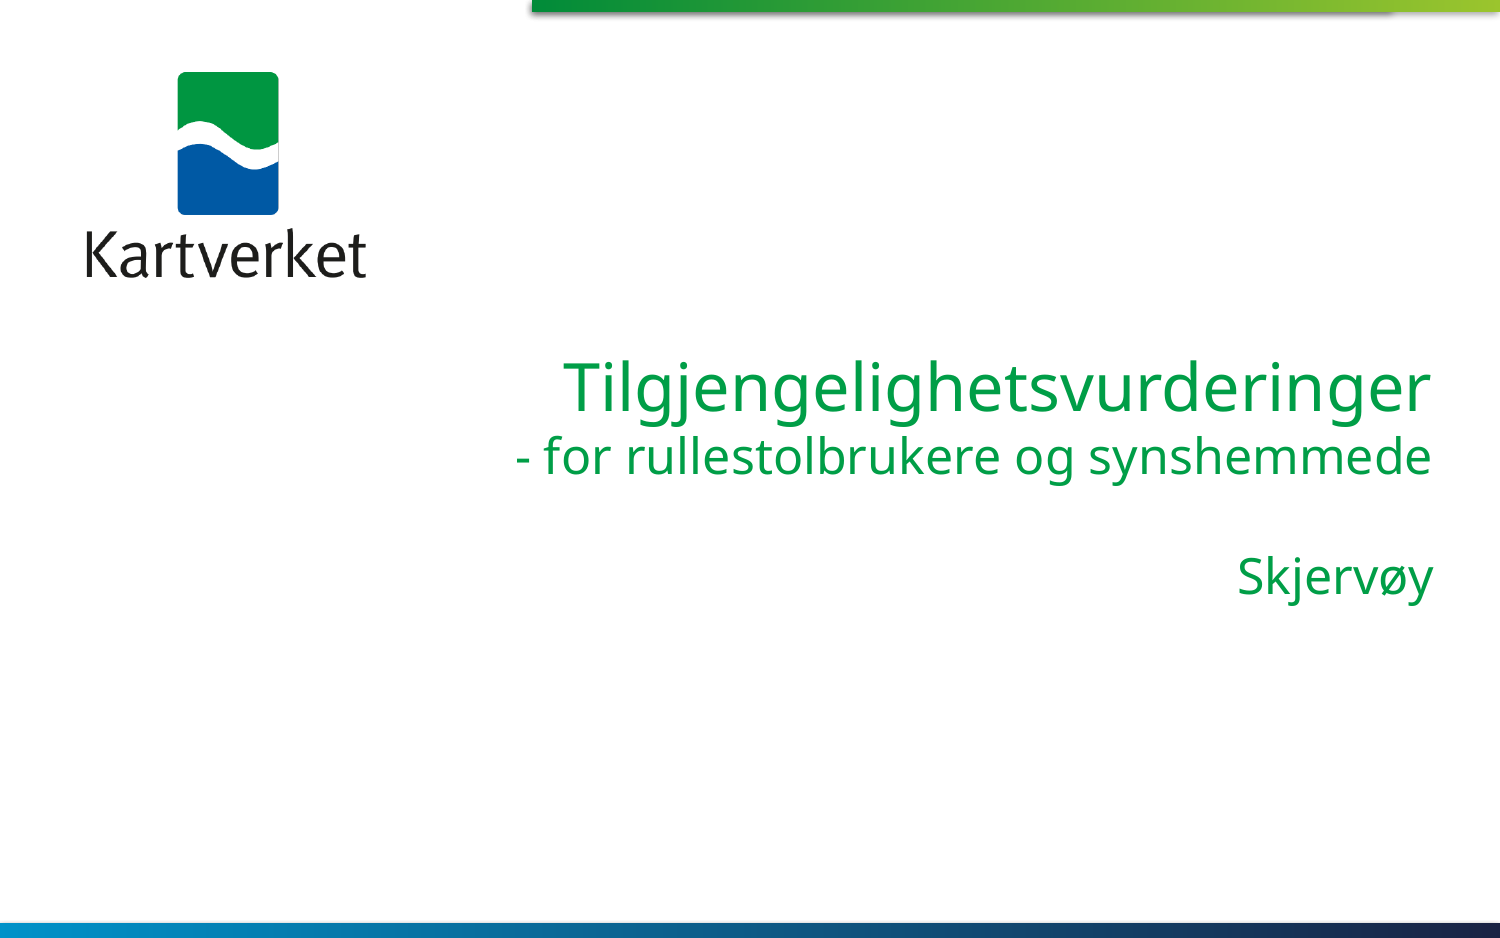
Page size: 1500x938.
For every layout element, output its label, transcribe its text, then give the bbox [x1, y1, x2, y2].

text_box Tilgjengelighetsvurderinger - for rullestolbrukere og synshemmede Skjervøy [66, 337, 1449, 613]
